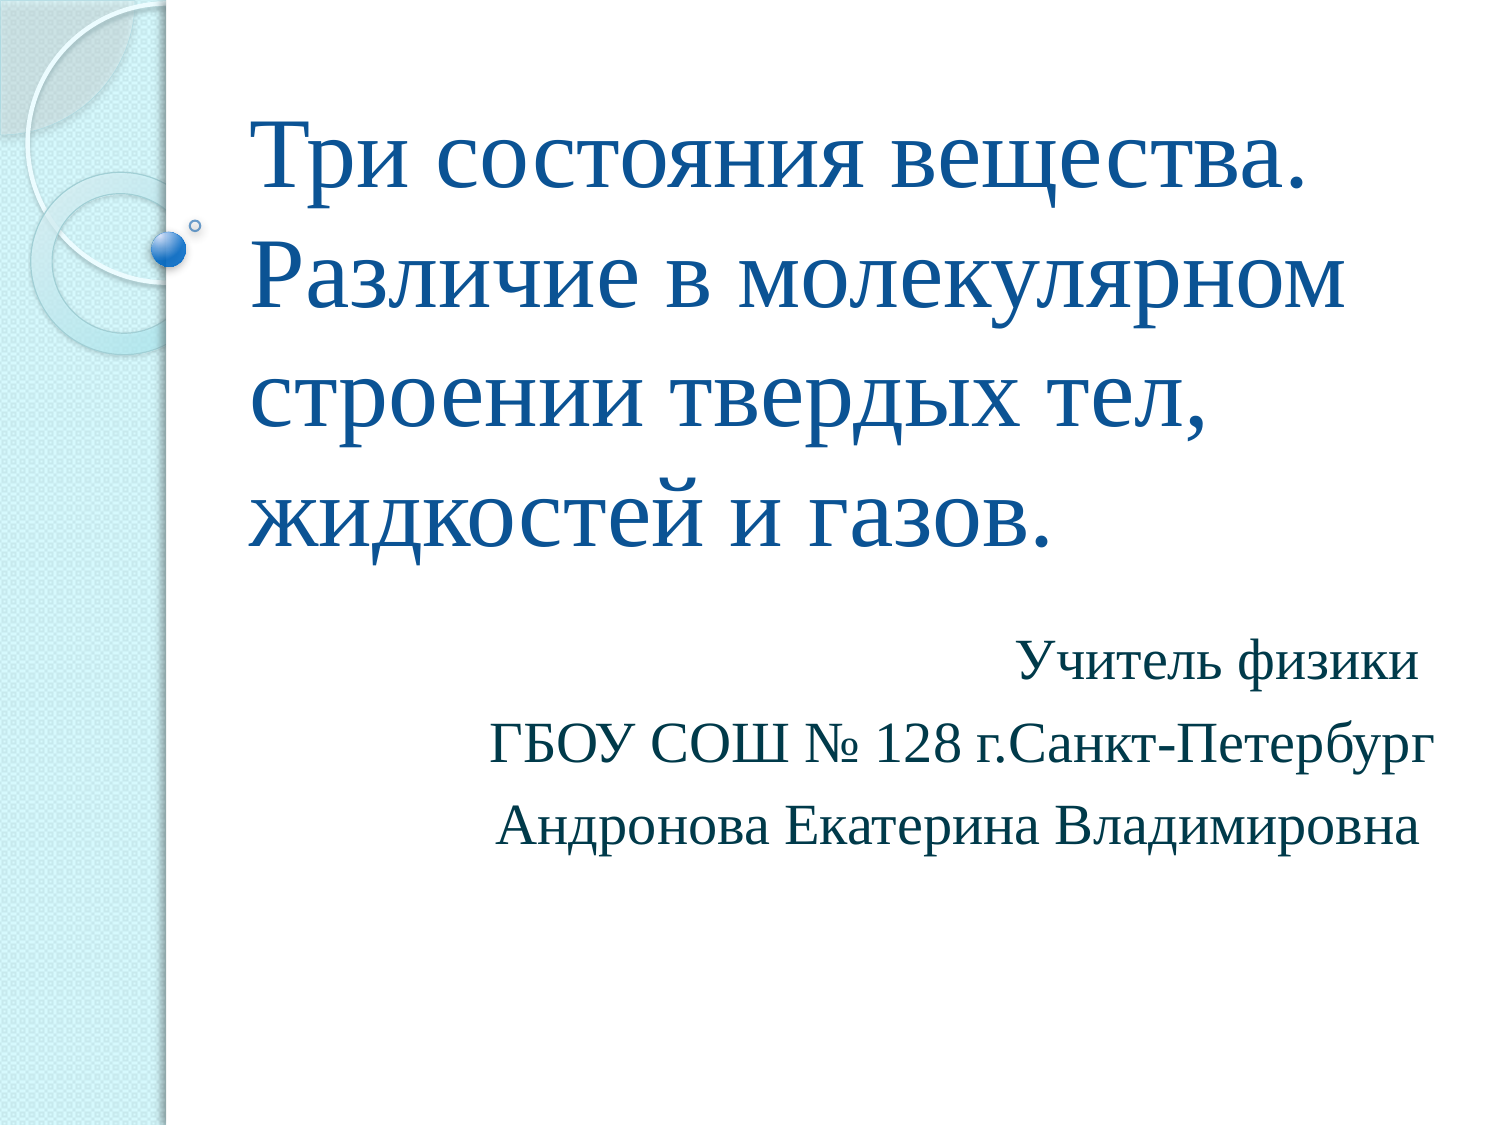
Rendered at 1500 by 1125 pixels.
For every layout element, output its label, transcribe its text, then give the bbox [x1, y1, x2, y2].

title Три состояния вещества. Различие в молекулярном строении твердых тел, жидкостей и газов. [234, 59, 1450, 575]
subtitle Учитель физики ГБОУ СОШ № 128 г.Санкт-Петербург Андронова Екатерина Владимировна [234, 621, 1450, 1012]
